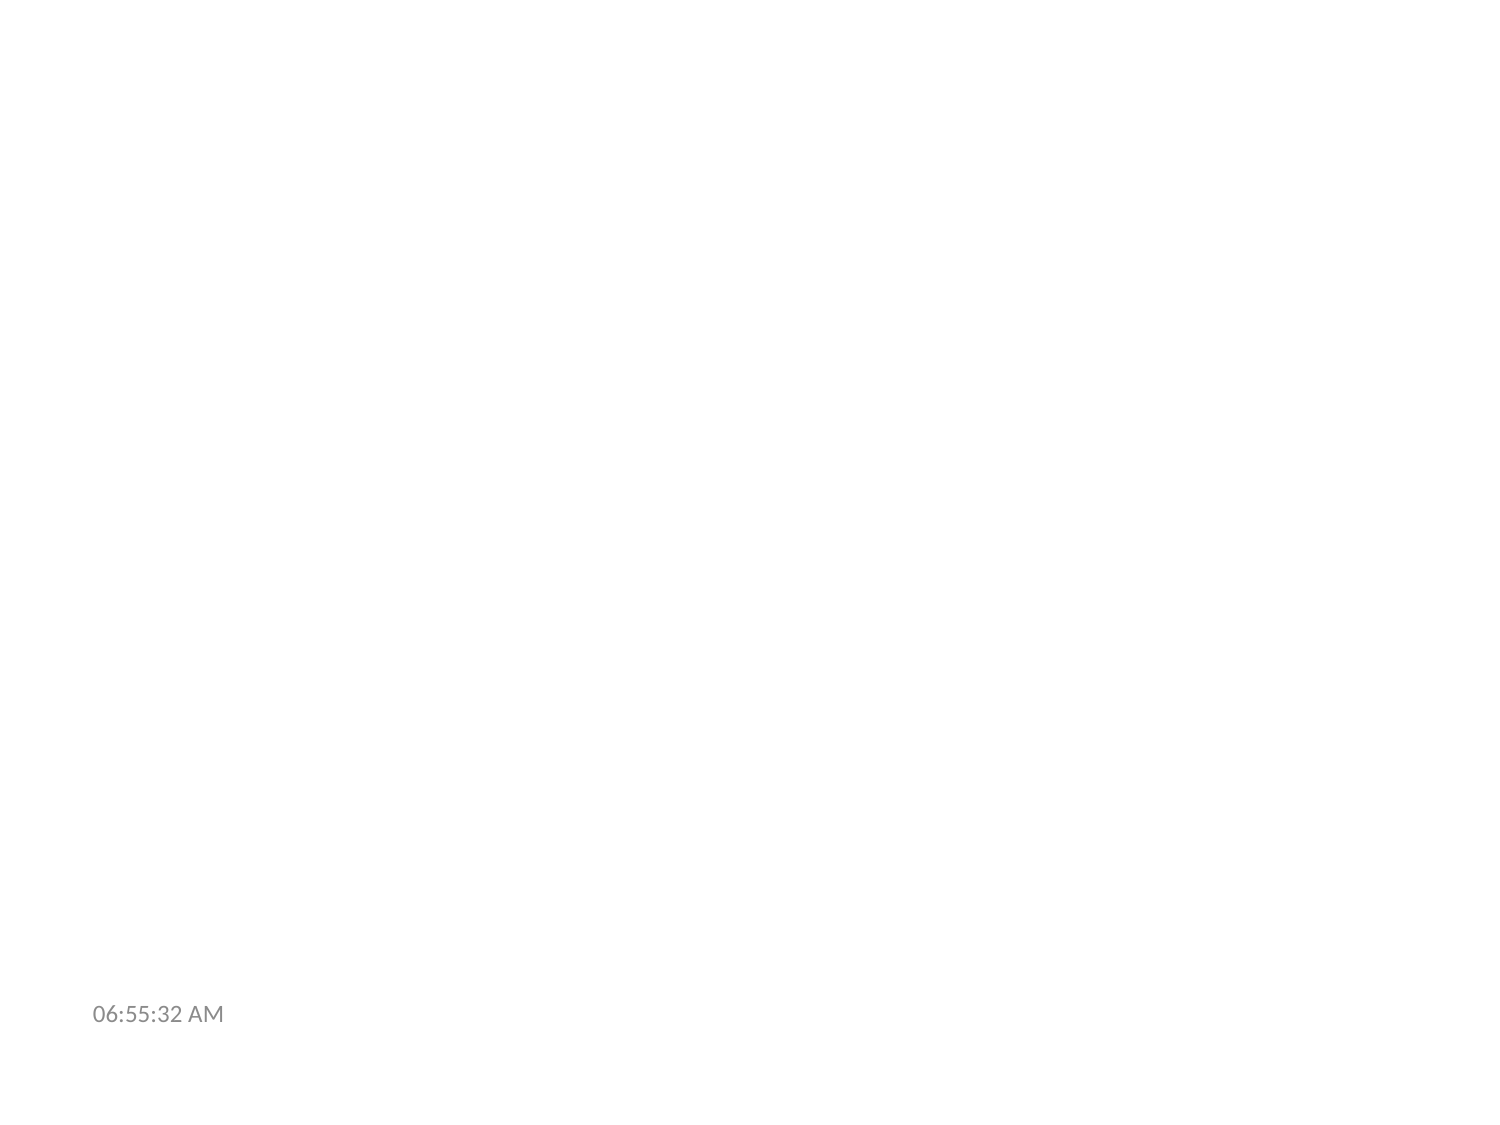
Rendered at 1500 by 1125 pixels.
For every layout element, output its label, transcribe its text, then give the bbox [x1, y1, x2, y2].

text_box 3:35:09 PM [77, 982, 428, 1043]
